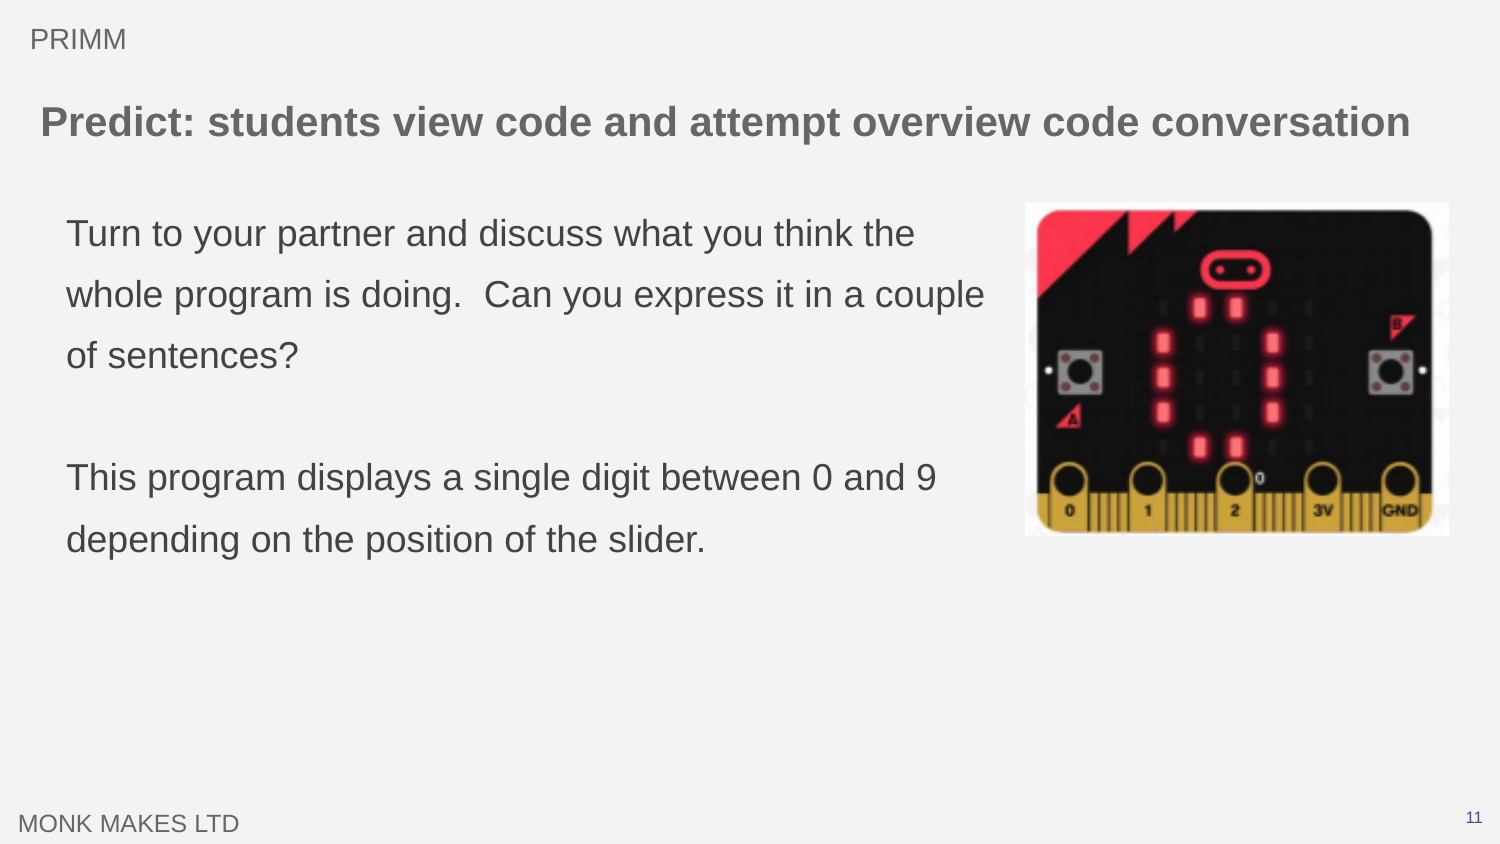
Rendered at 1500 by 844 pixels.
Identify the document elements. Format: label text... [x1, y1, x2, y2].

slide_number ‹#› [1448, 792, 1500, 844]
title Predict: students view code and attempt overview code conversation [25, 61, 1475, 178]
picture [1025, 202, 1450, 536]
subtitle PRIMM [14, 0, 1500, 52]
text_box Turn to your partner and discuss what you think the whole program is doing. Can you express it in a couple of sentences? This program displays a single digit between 0 and 9 depending on the position of the slider. [50, 177, 1001, 758]
